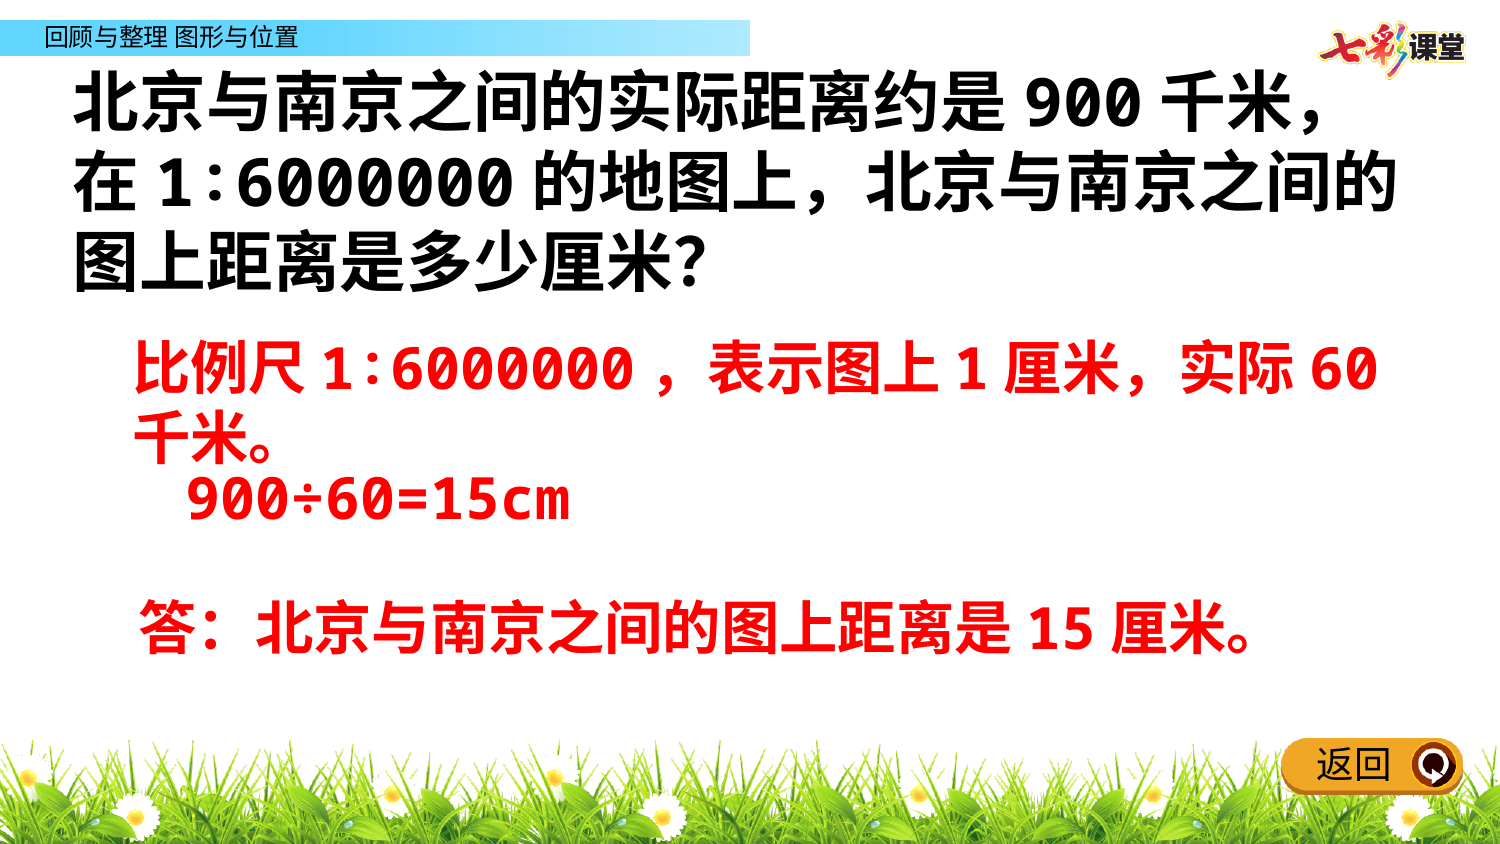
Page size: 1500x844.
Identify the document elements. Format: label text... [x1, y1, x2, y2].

text_box 答：北京与南京之间的图上距离是15厘米。 [123, 584, 1337, 669]
picture [0, 740, 1500, 844]
text_box 北京与南京之间的实际距离约是900千米，在1∶6000000的地图上，北京与南京之间的图上距离是多少厘米？ [58, 52, 1424, 308]
text_box 比例尺1∶6000000，表示图上1厘米，实际60千米。 [117, 324, 1424, 479]
text_box 900÷60=15cm [171, 454, 1135, 539]
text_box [1281, 733, 1464, 795]
picture [1316, 20, 1468, 80]
